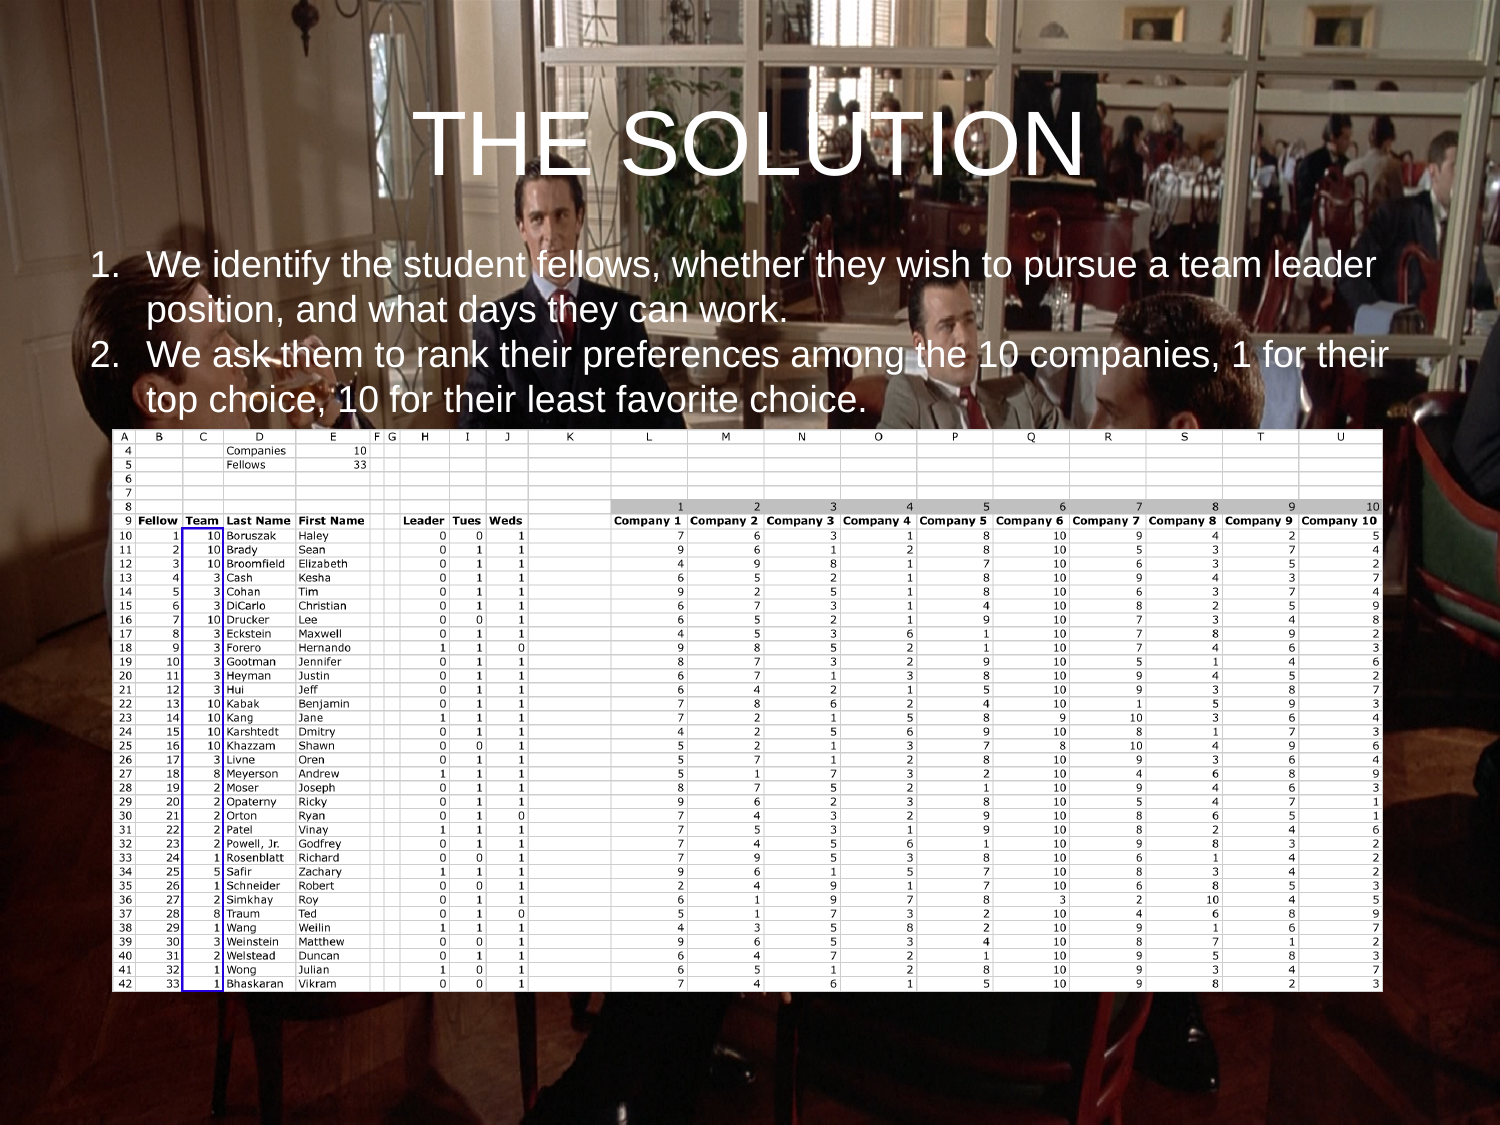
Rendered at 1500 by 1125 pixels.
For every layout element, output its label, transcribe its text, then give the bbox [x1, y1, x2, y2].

picture [0, 0, 1500, 1125]
title The Solution [75, 45, 1425, 232]
text_box We identify the student fellows, whether they wish to pursue a team leader position, and what days they can work. We ask them to rank their preferences among the 10 companies, 1 for their top choice, 10 for their least favorite choice. [74, 232, 1425, 428]
